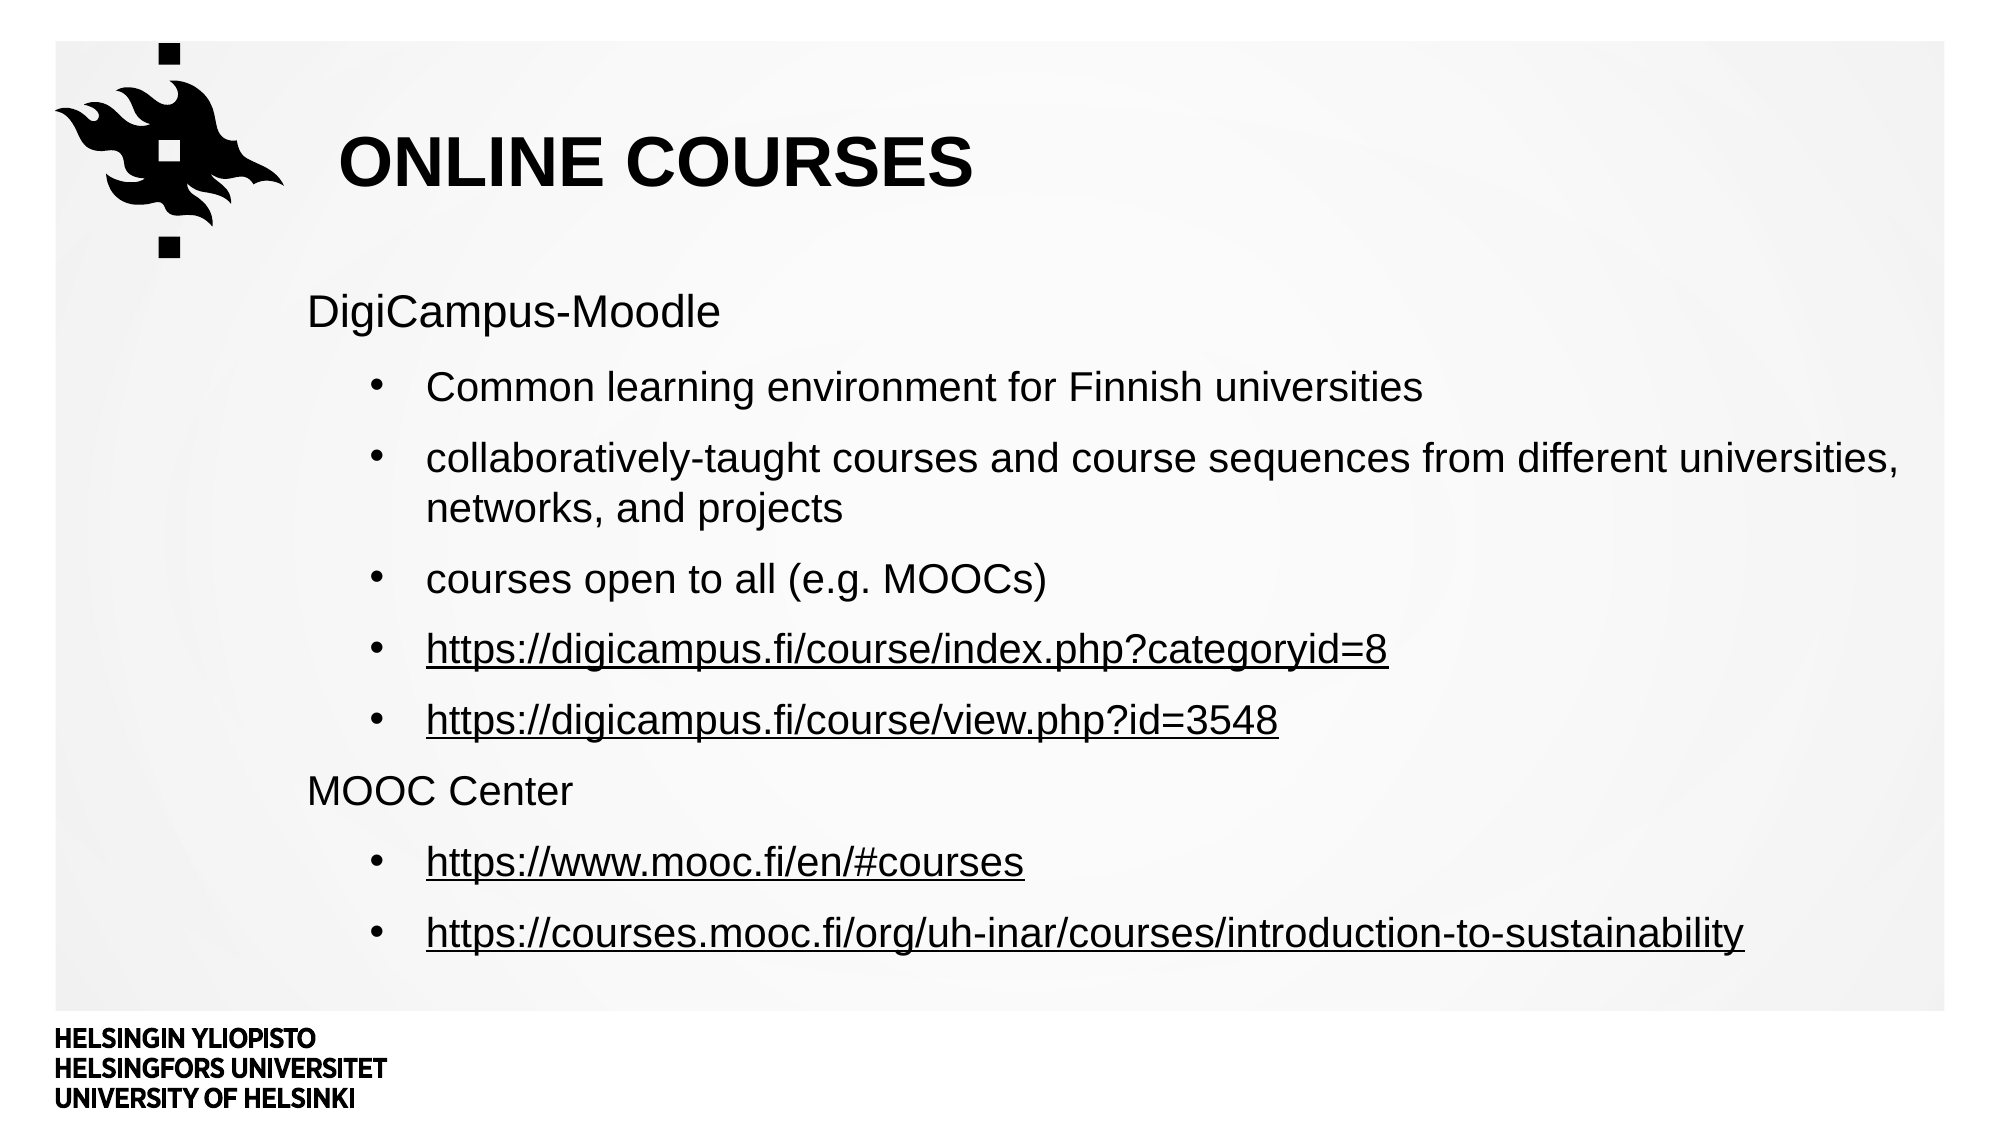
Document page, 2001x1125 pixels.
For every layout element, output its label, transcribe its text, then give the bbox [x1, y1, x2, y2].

picture [55, 41, 1945, 1011]
title online courses [338, 131, 1934, 281]
list DigiCampus-Moodle Common learning environment for Finnish universities collaboratively-taught courses and course sequences from different universities, networks, and projects courses open to all (e.g. MOOCs) https://digicampus.fi/course/index.php?categoryid=8 https://digicampus.fi/course/view.php?id=3548 MOOC Center https://www.mooc.fi/en/#courses https://courses.mooc.fi/org/uh-inar/courses/introduction-to-sustainability [306, 281, 1934, 975]
picture [159, 140, 180, 161]
